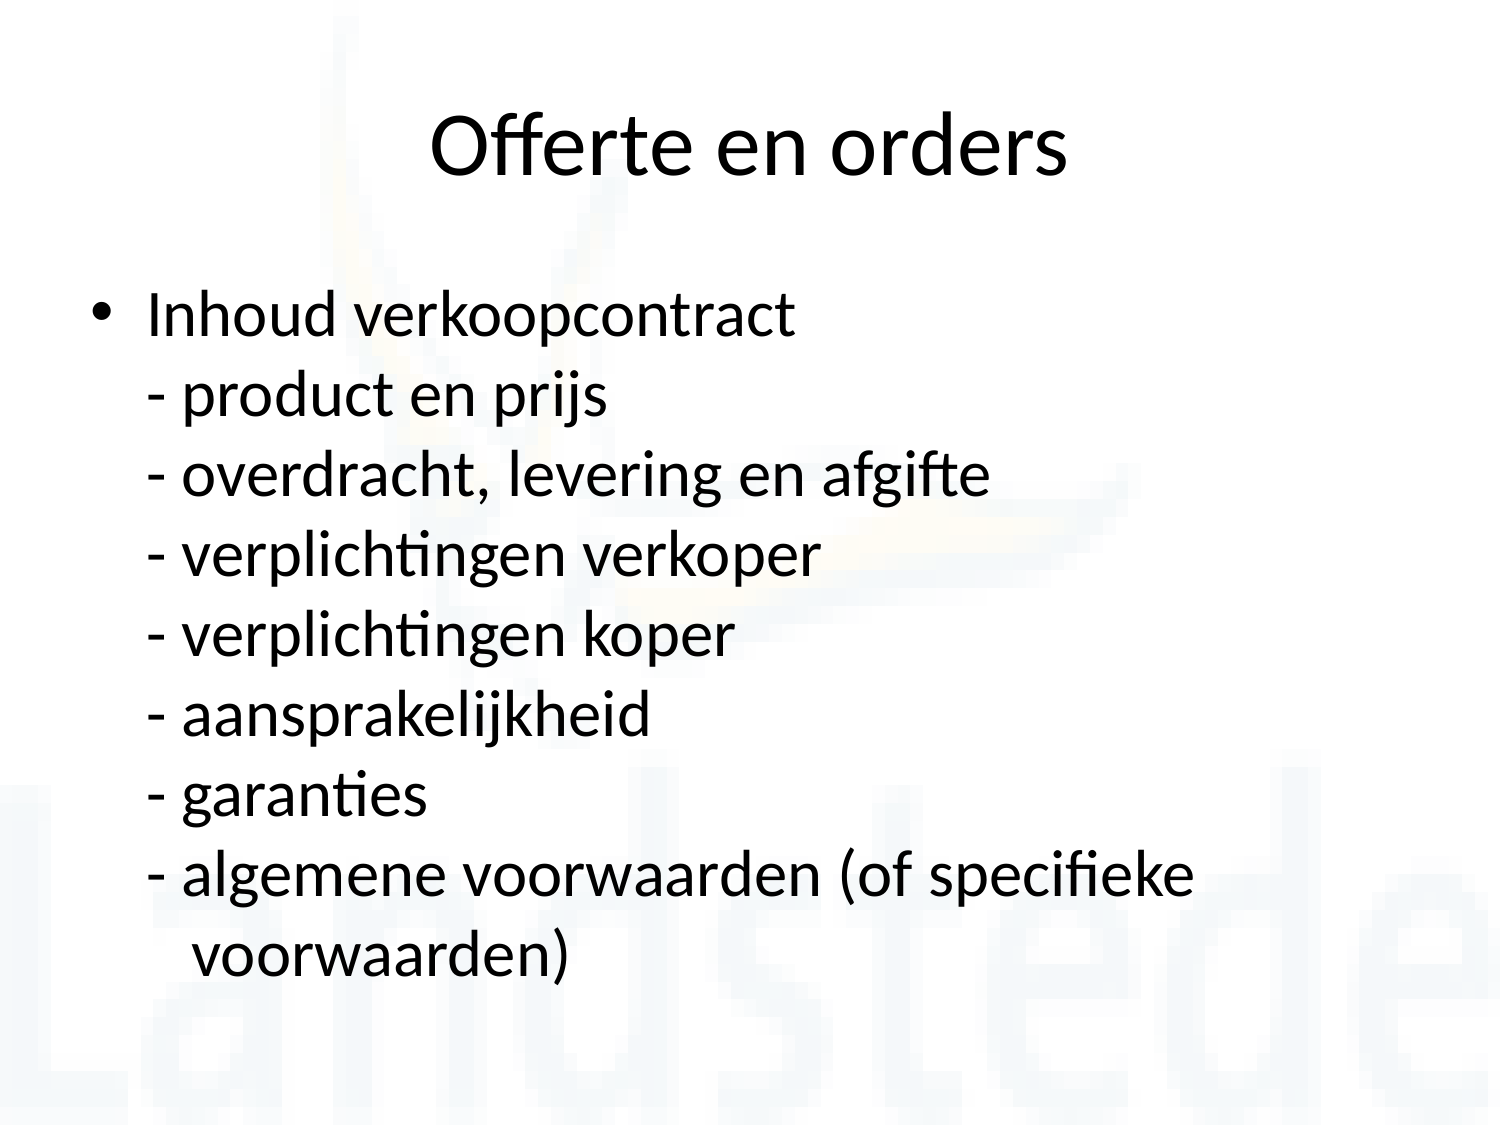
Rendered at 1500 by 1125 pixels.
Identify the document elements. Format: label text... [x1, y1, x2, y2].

list Inhoud verkoopcontract - product en prijs - overdracht, levering en afgifte - verplichtingen verkoper - verplichtingen koper - aansprakelijkheid - garanties - algemene voorwaarden (of specifieke voorwaarden) [75, 262, 1425, 1005]
title Offerte en orders [75, 45, 1425, 233]
